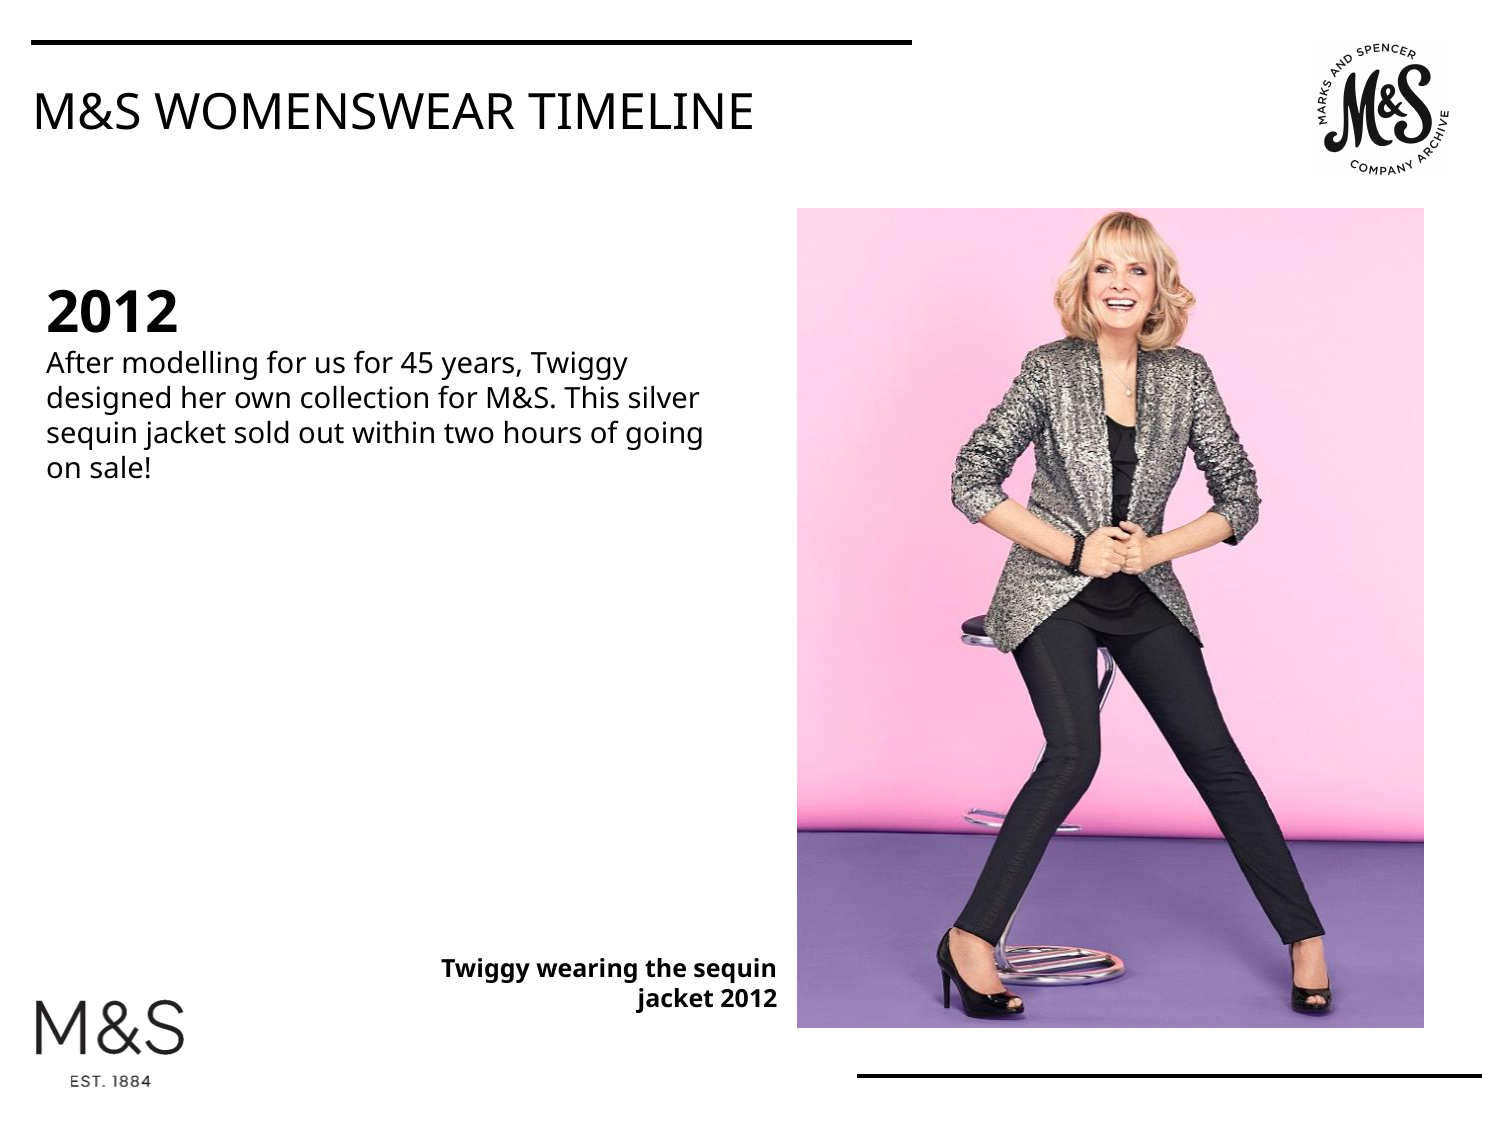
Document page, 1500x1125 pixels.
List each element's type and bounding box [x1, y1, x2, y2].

text_box [17, 42, 1483, 1092]
